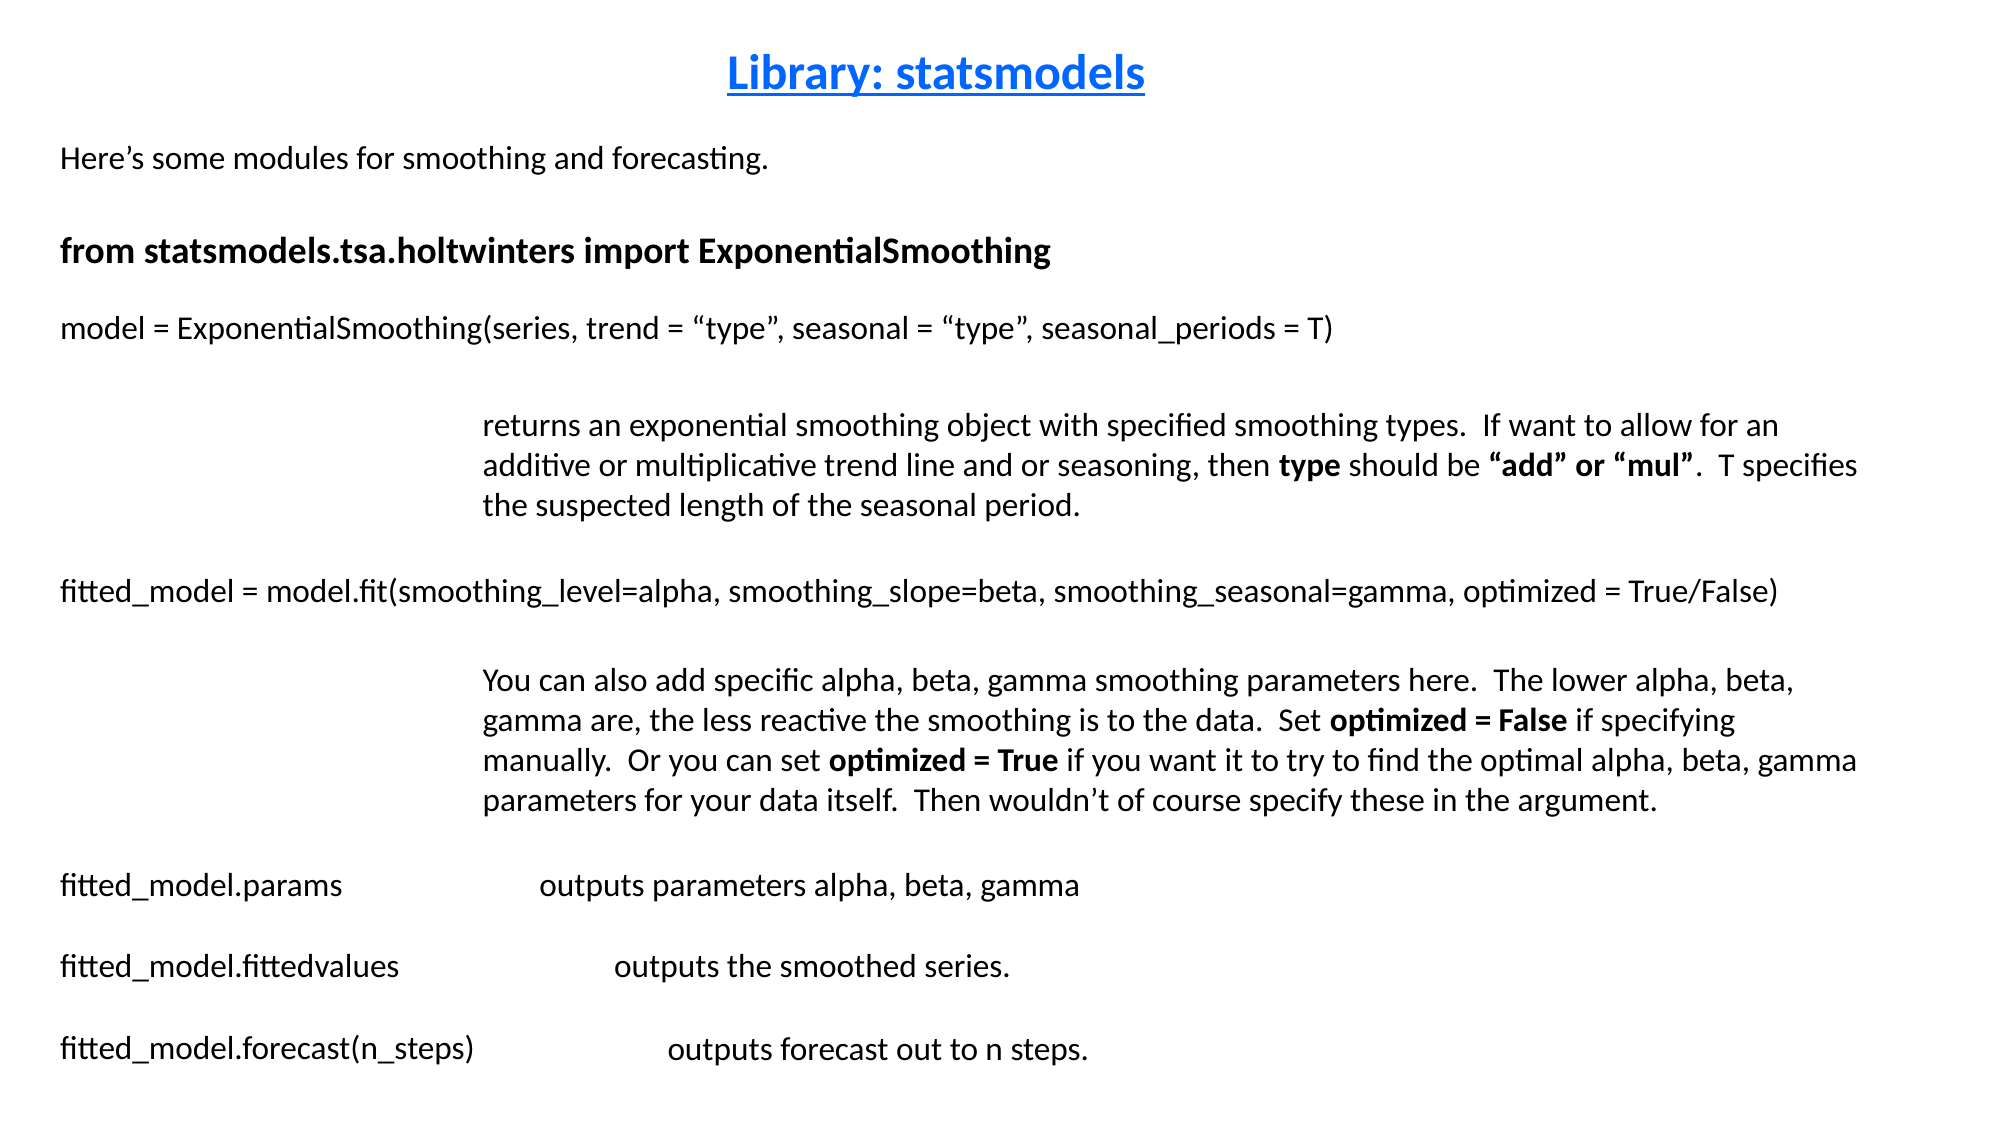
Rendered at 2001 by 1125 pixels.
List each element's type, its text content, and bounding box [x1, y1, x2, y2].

text_box returns an exponential smoothing object with specified smoothing types. If want to allow for an additive or multiplicative trend line and or seasoning, then type should be “add” or “mul”. T specifies the suspected length of the seasonal period. [467, 395, 1906, 531]
text_box Library: statsmodels [712, 32, 1161, 108]
text_box Here’s some modules for smoothing and forecasting. [45, 128, 892, 184]
text_box You can also add specific alpha, beta, gamma smoothing parameters here. The lower alpha, beta, gamma are, the less reactive the smoothing is to the data. Set optimized = False if specifying manually. Or you can set optimized = True if you want it to try to find the optimal alpha, beta, gamma parameters for your data itself. Then wouldn’t of course specify these in the argument. [467, 650, 1882, 825]
text_box fitted_model.forecast(n_steps) [45, 1018, 517, 1074]
text_box outputs parameters alpha, beta, gamma [524, 855, 1183, 911]
text_box fitted_model.fittedvalues [45, 936, 444, 992]
text_box model = ExponentialSmoothing(series, trend = “type”, seasonal = “type”, seasonal_periods = T) [45, 299, 1392, 354]
text_box outputs forecast out to n steps. [652, 1019, 1138, 1075]
text_box fitted_model.params [45, 855, 392, 911]
text_box outputs the smoothed series. [599, 936, 1085, 992]
text_box fitted_model = model.fit(smoothing_level=alpha, smoothing_slope=beta, smoothing_seasonal=gamma, optimized = True/False) [45, 561, 1822, 616]
text_box from statsmodels.tsa.holtwinters import ExponentialSmoothing [45, 218, 1114, 279]
